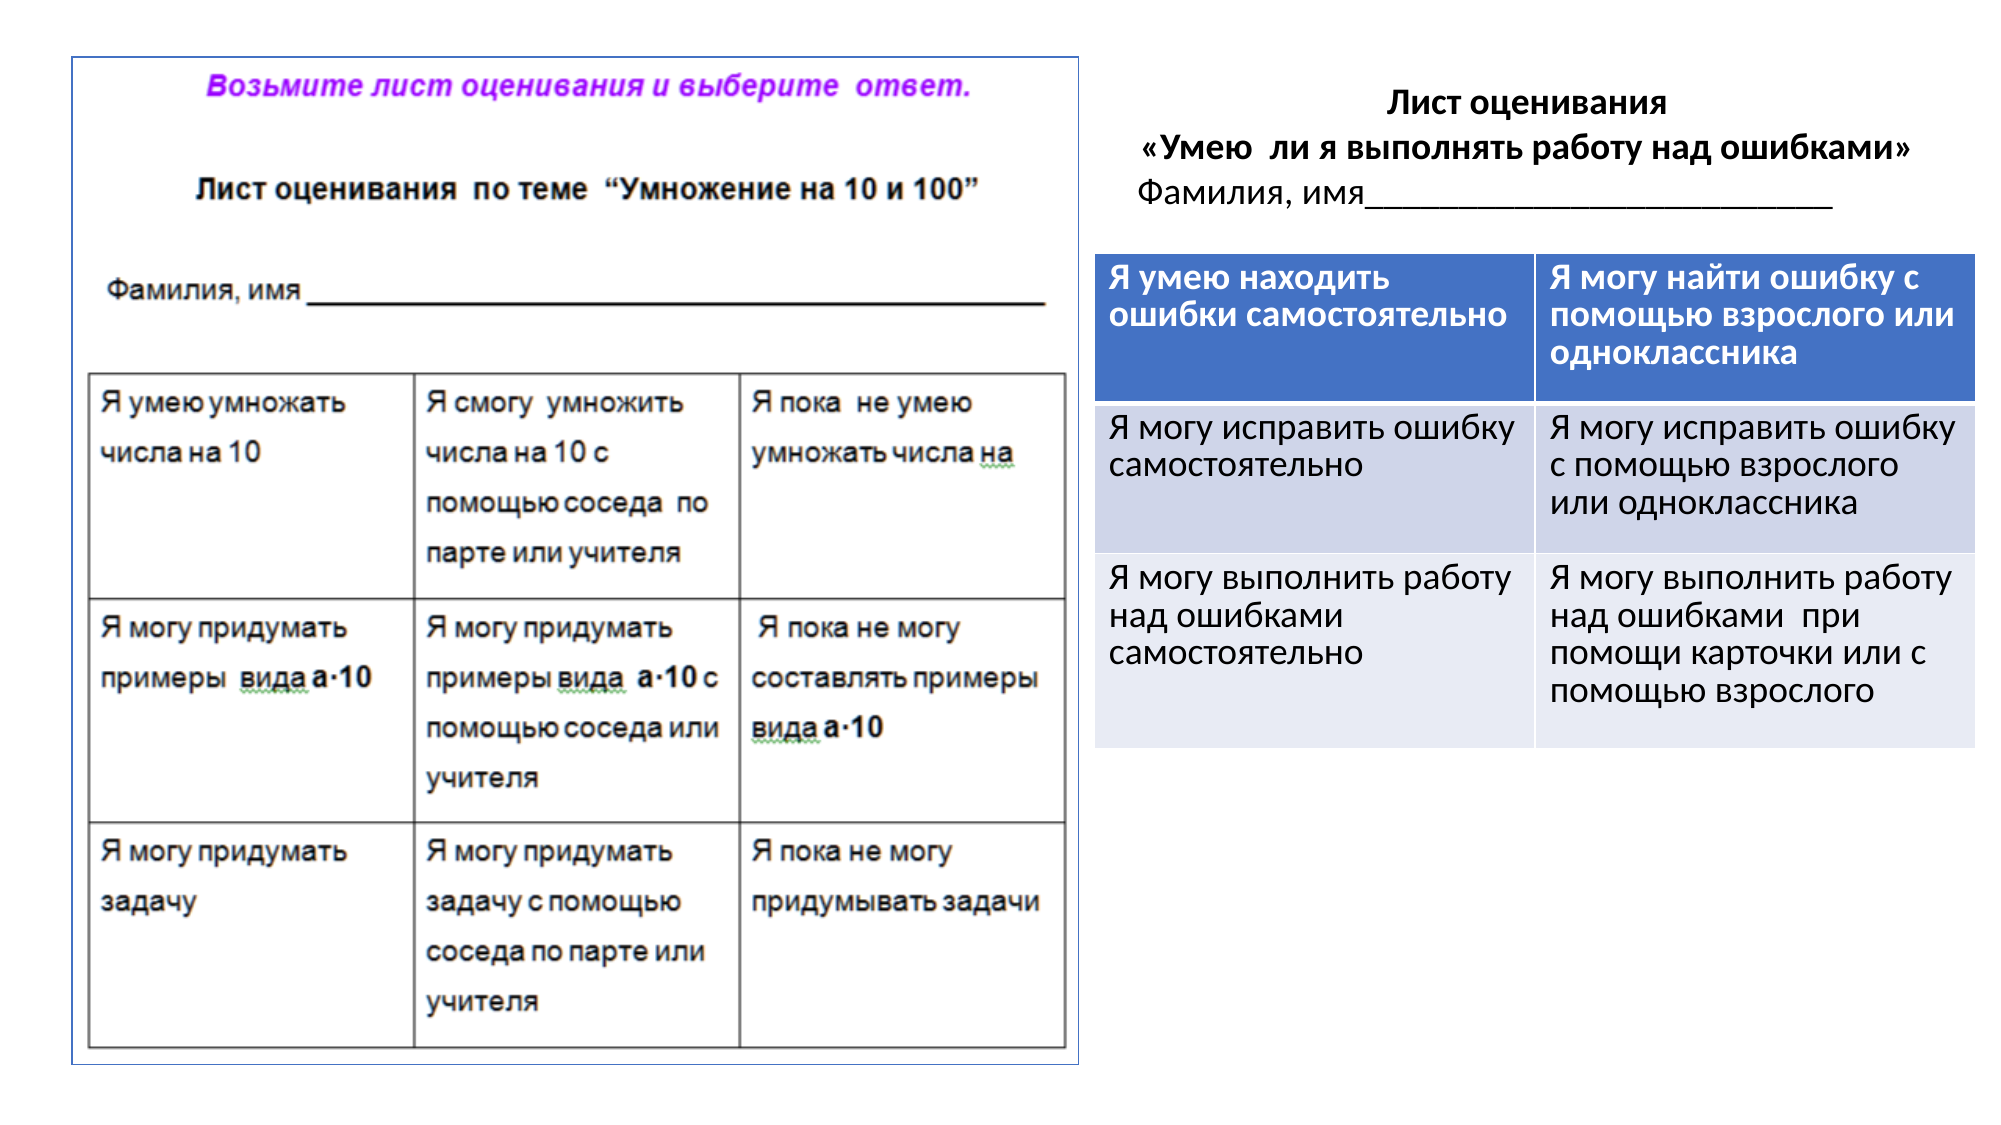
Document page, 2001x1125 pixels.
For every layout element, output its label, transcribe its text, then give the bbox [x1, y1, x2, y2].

text_box Лист оценивания «Умею ли я выполнять работу над ошибками» Фамилия, имя_________________________ [1114, 69, 1941, 253]
table_cell Я могу выполнить работу над ошибками при помощи карточки или с помощью взрослого [1536, 554, 1975, 748]
table_cell Я могу исправить ошибку с помощью взрослого или одноклассника [1536, 406, 1975, 553]
table_header Я могу найти ошибку с помощью взрослого или одноклассника [1536, 254, 1975, 401]
table_cell Я могу исправить ошибку самостоятельно [1095, 406, 1534, 553]
table_header Я умею находить ошибки самостоятельно [1095, 254, 1534, 401]
picture [72, 57, 1078, 1064]
table_cell Я могу выполнить работу над ошибками самостоятельно [1095, 554, 1534, 748]
